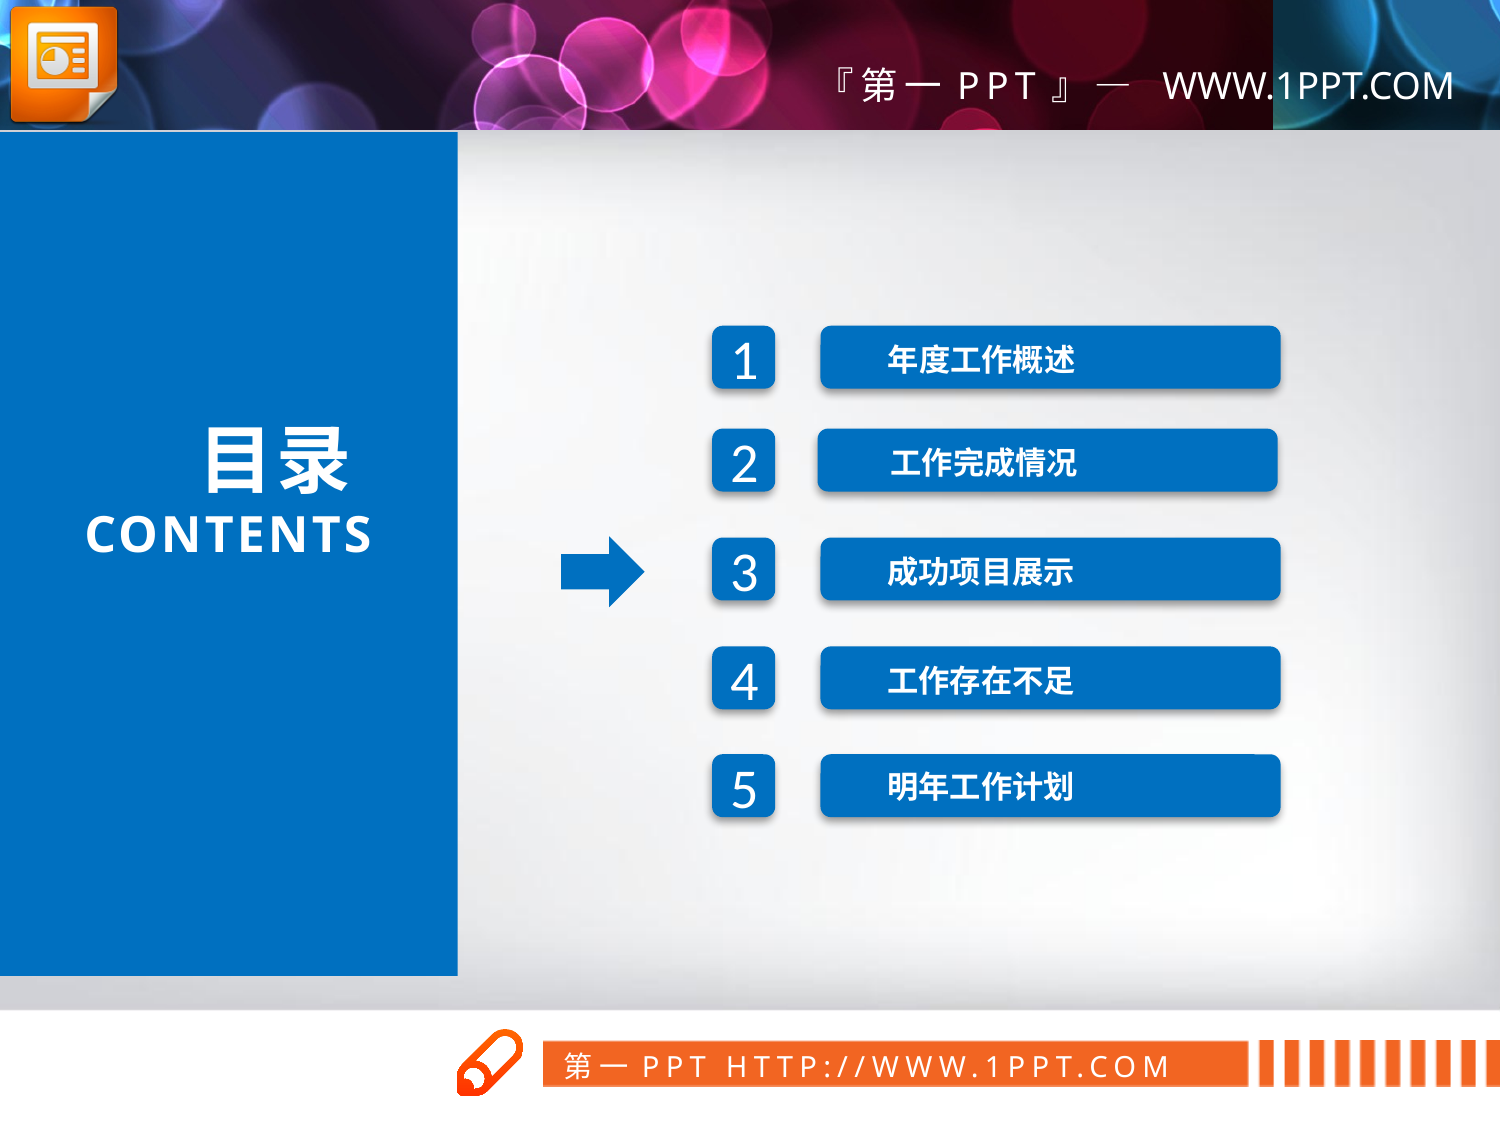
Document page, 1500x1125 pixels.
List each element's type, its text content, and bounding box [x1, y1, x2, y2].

text_box 目录 CONTENTS [41, 405, 387, 571]
picture [543, 1040, 1500, 1087]
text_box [820, 537, 1281, 601]
text_box 5 [712, 754, 776, 818]
text_box [0, 132, 458, 976]
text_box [820, 646, 1281, 710]
text_box 4 [712, 646, 776, 710]
text_box 2 [712, 428, 776, 492]
text_box 3 [712, 537, 776, 601]
picture [0, 0, 1500, 1012]
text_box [817, 428, 1278, 492]
text_box 1 [712, 325, 776, 389]
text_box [820, 753, 1281, 818]
text_box [561, 536, 645, 608]
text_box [820, 325, 1281, 389]
